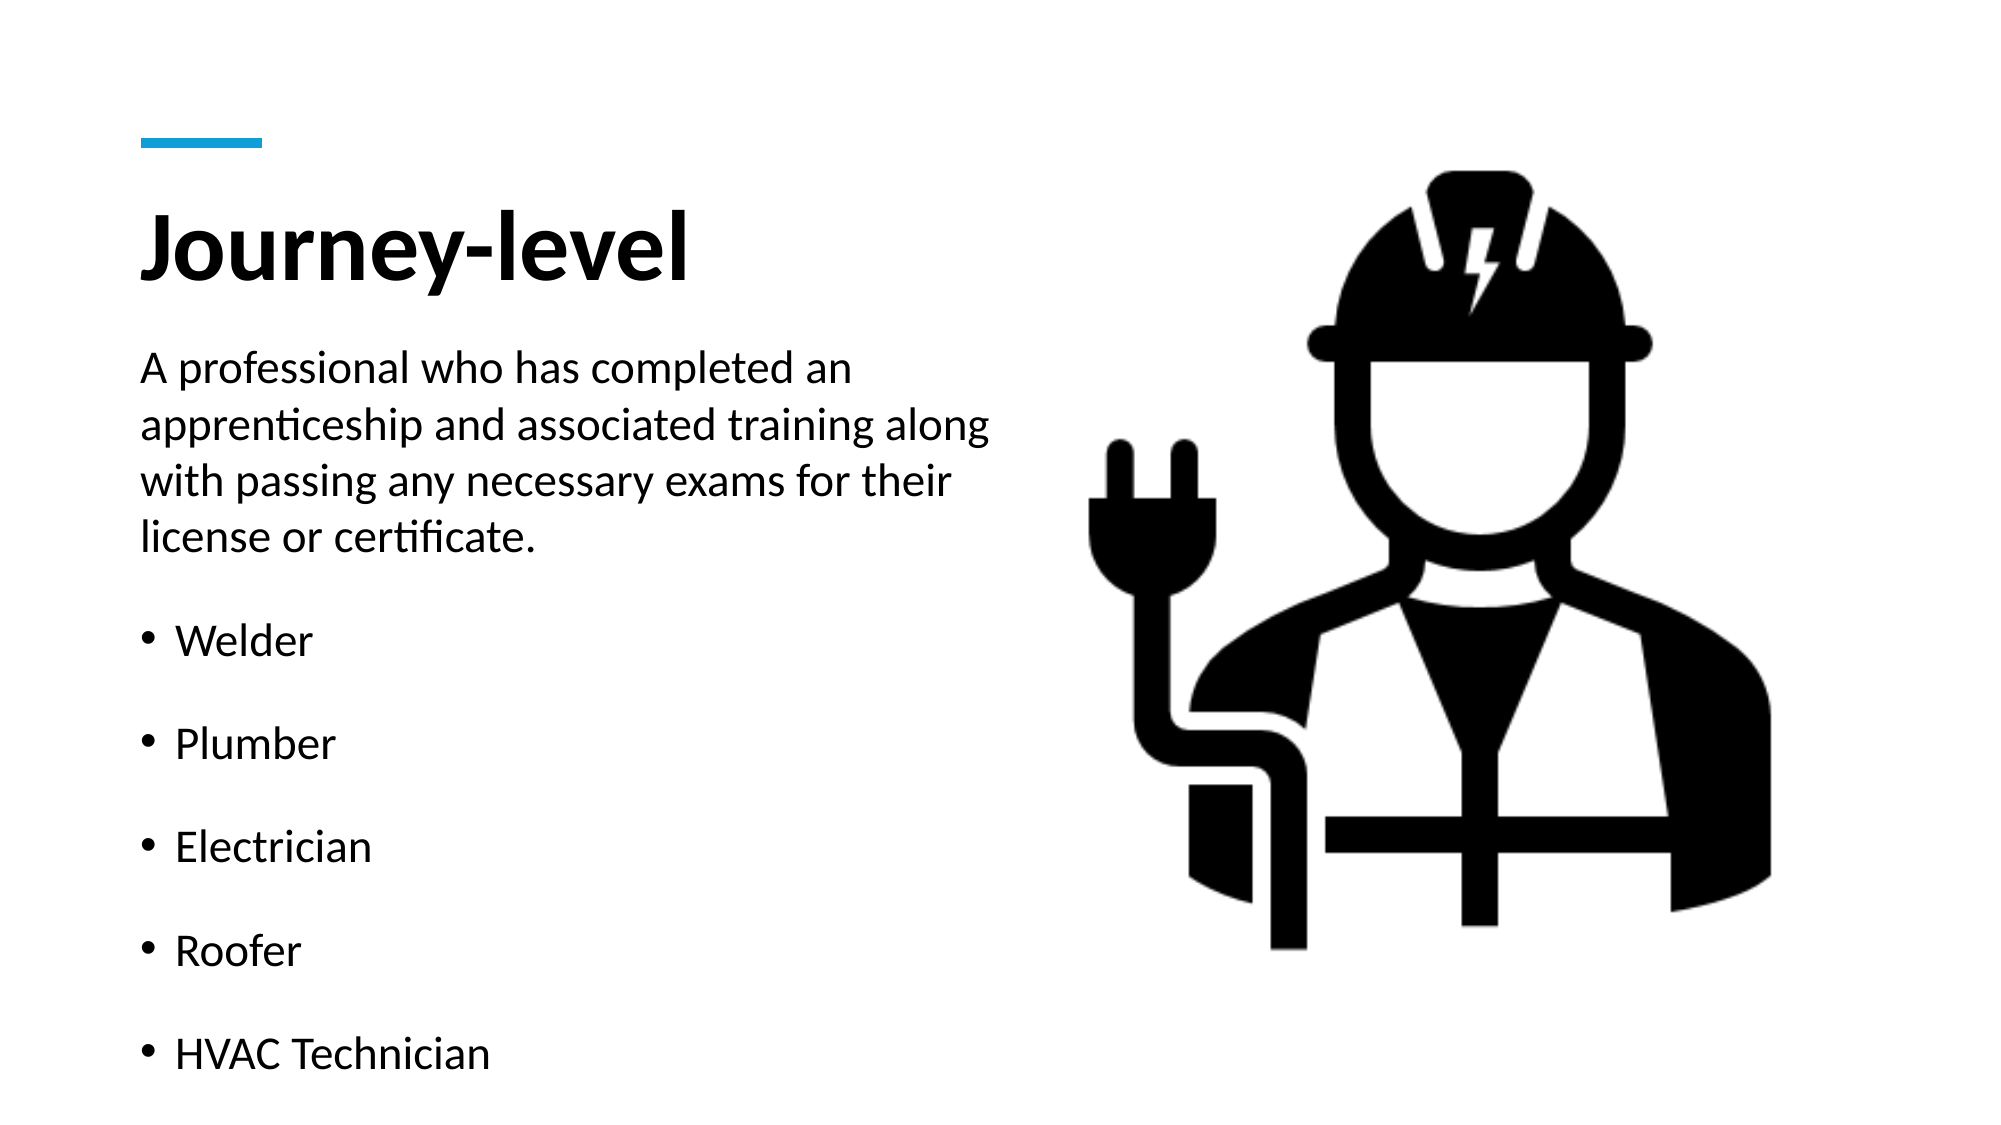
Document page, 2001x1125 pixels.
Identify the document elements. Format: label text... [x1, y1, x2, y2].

title Journey-level [124, 186, 1043, 330]
list A professional who has completed an apprenticeship and associated training along with passing any necessary exams for their license or certificate. Welder Plumber Electrician Roofer HVAC Technician [124, 329, 1029, 1091]
picture [1043, 125, 1917, 1000]
